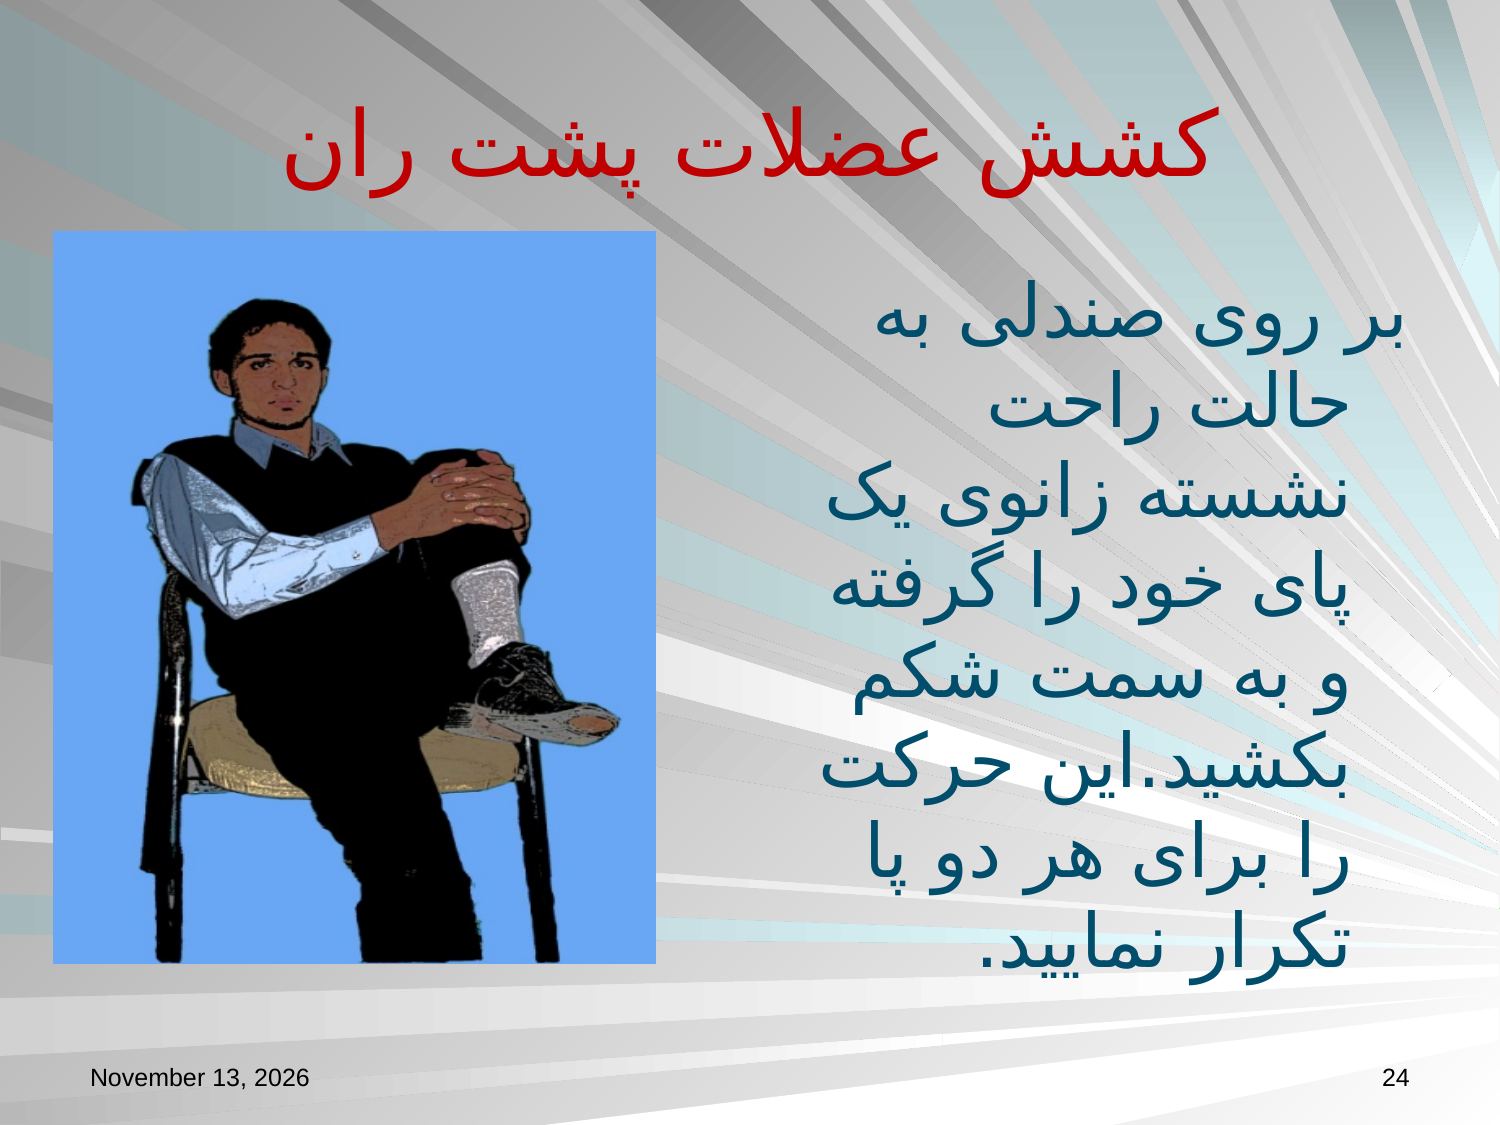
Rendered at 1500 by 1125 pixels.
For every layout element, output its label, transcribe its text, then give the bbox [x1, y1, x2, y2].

list بر روی صندلی به حالت راحت نشسته زانوی یک پای خود را گرفته و به سمت شکم بکشید.این حرکت را برای هر دو پا تکرار نمایید. [761, 255, 1425, 999]
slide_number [74, 1023, 426, 1100]
slide_number 24 [1074, 1023, 1426, 1100]
title کشش عضلات پشت ران [74, 45, 1426, 234]
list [52, 231, 656, 965]
